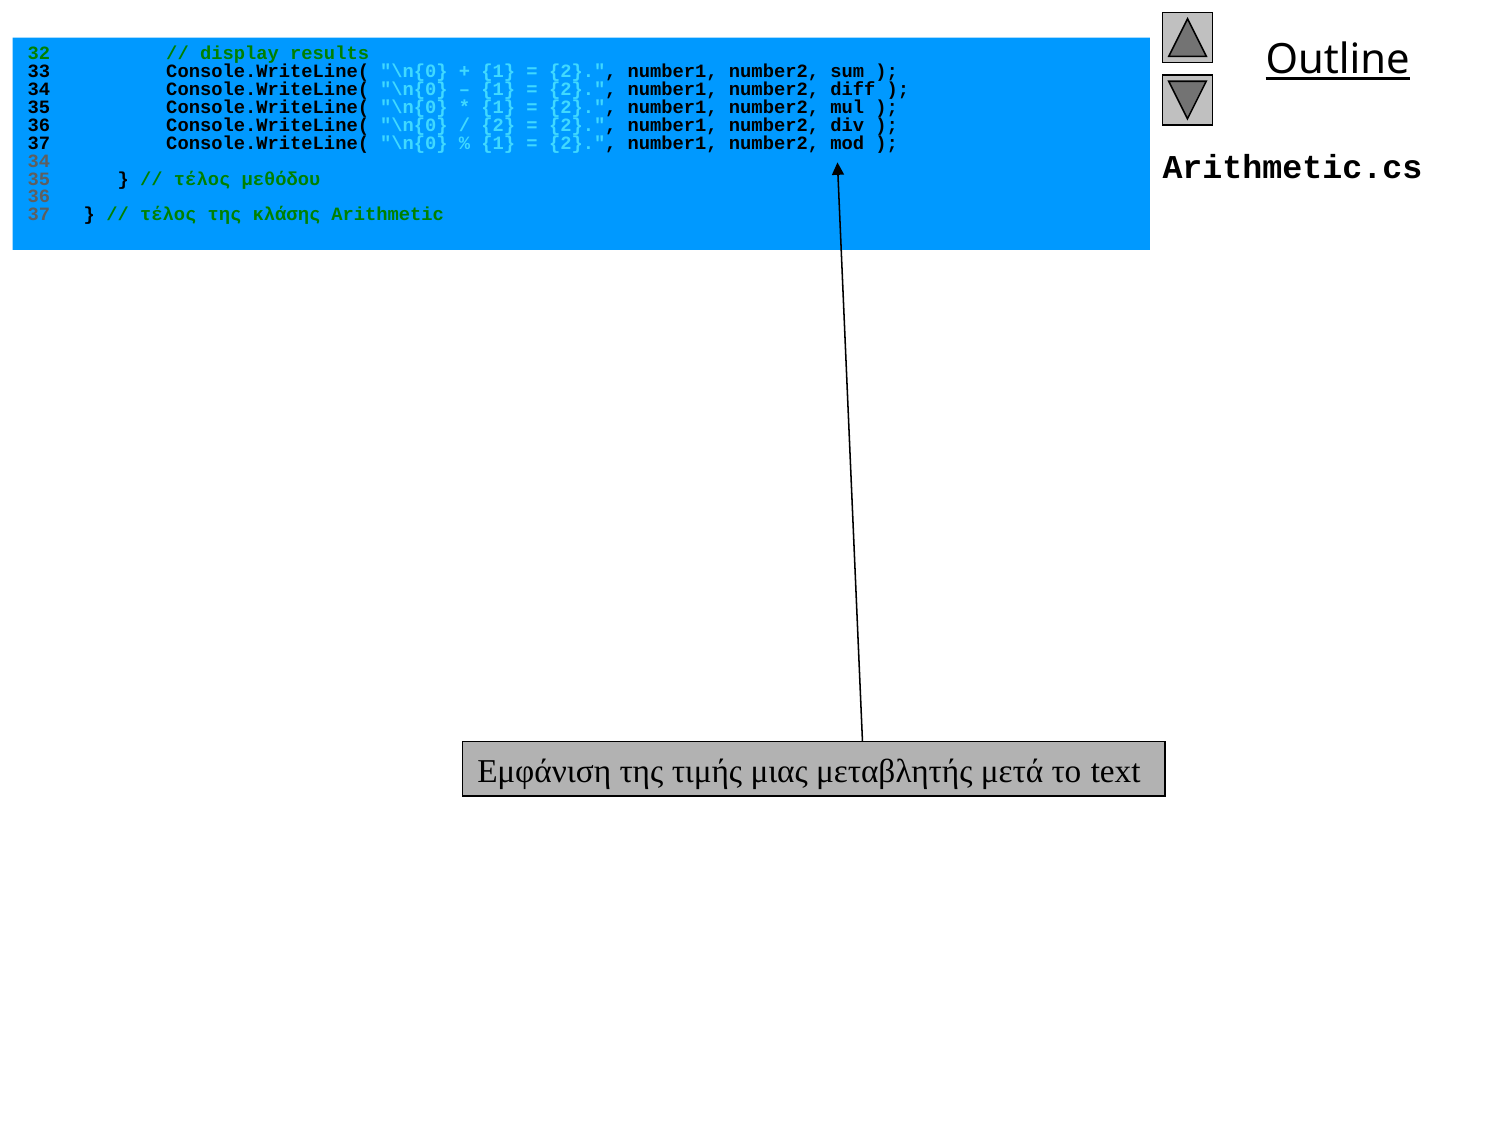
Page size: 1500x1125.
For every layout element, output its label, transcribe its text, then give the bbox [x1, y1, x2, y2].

title Arithmetic.cs [1162, 137, 1500, 1038]
subtitle // display results Console.WriteLine( "\n{0} + {1} = {2}.", number1, number2, sum ); Console.WriteLine( "\n{0} – {1} = {2}.", number1, number2, diff ); Console.WriteLine( "\n{0} * {1} = {2}.", number1, number2, mul ); Console.WriteLine( "\n{0} / {2} = {2}.", number1, number2, div ); Console.WriteLine( "\n{0} % {1} = {2}.", number1, number2, mod ); 34 35 } // τέλος μεθόδου 36 37 } // τέλος της κλάσης Arithmetic [12, 37, 1150, 250]
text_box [462, 162, 1166, 799]
